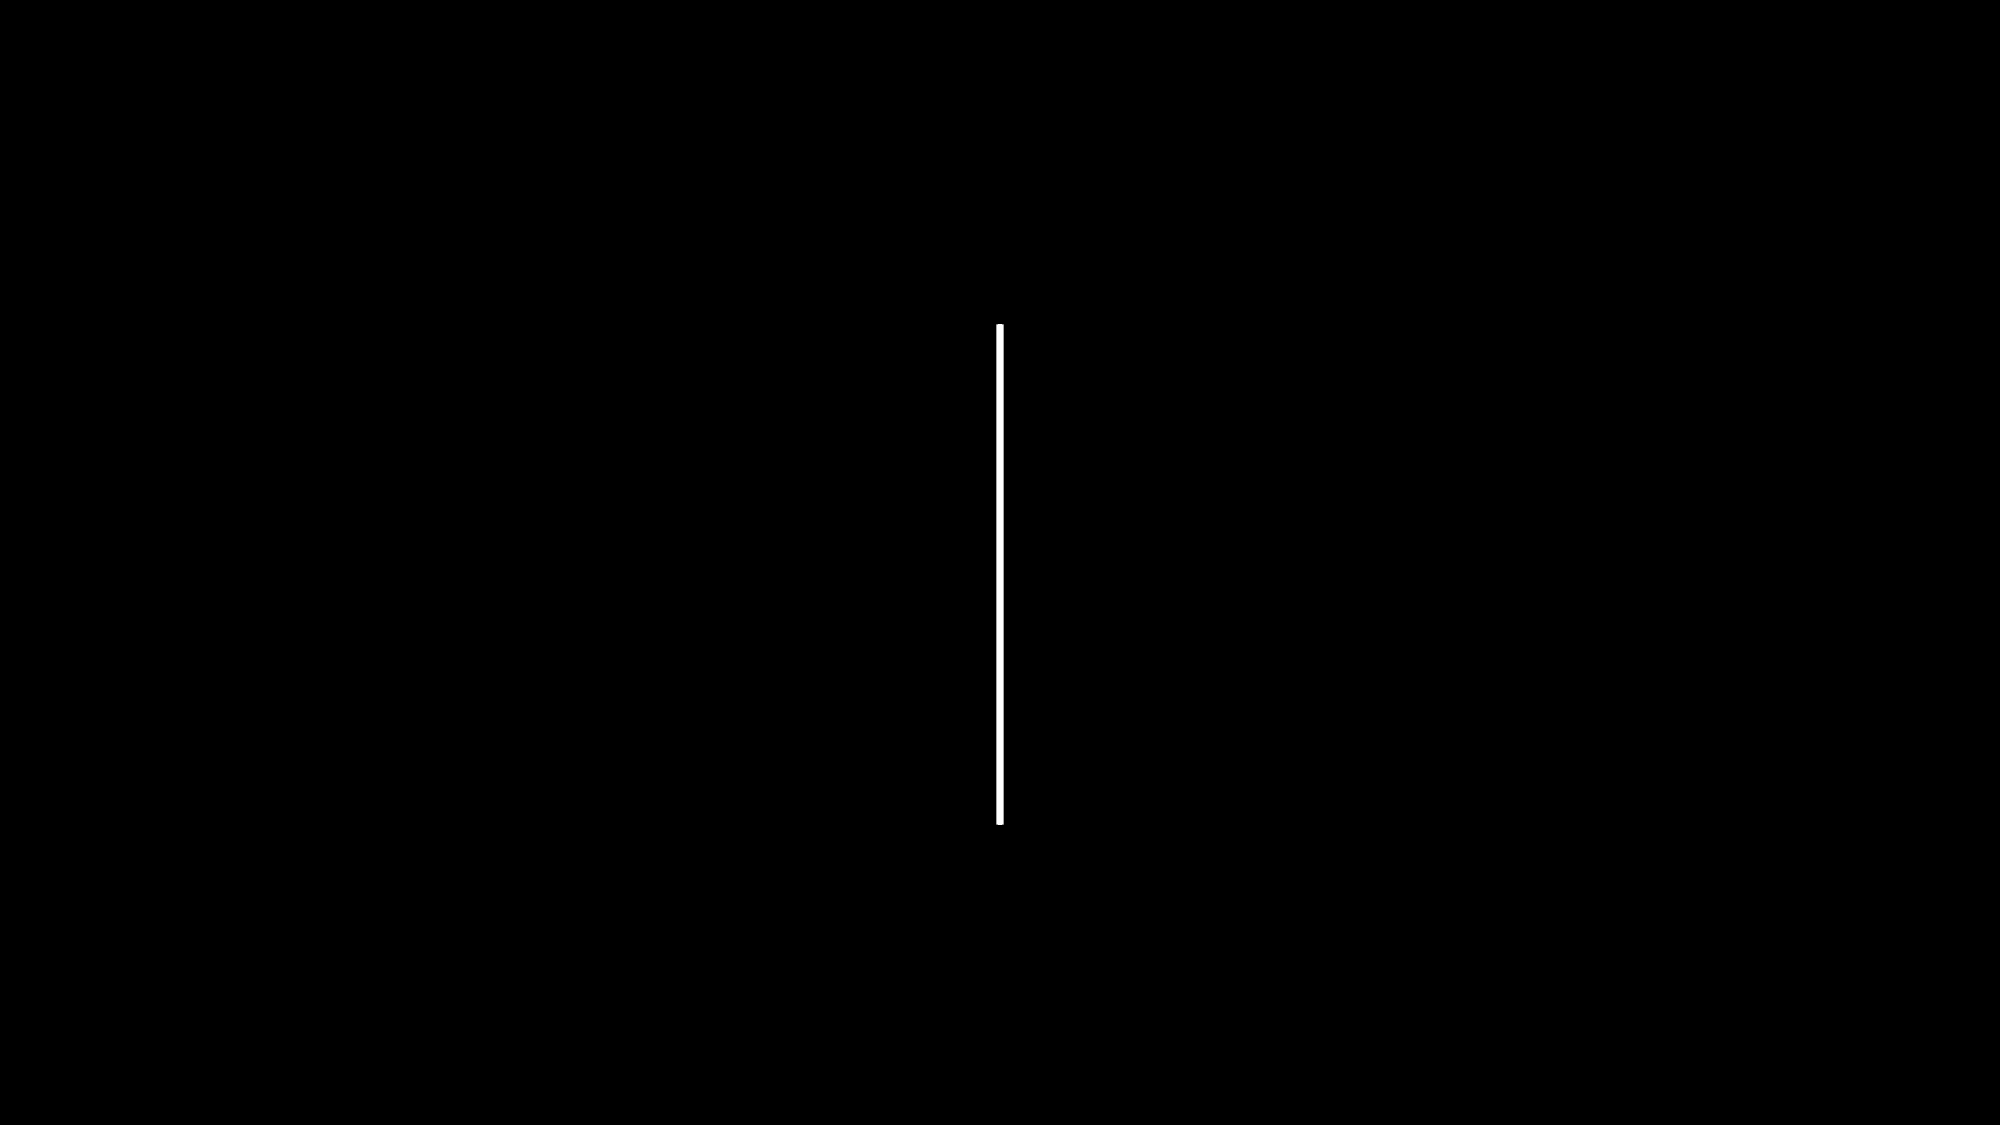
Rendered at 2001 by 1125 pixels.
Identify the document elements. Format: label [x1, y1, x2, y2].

text_box [995, 576, 999, 826]
text_box [995, 323, 999, 573]
text_box [1001, 576, 1005, 826]
text_box [1001, 323, 1005, 573]
